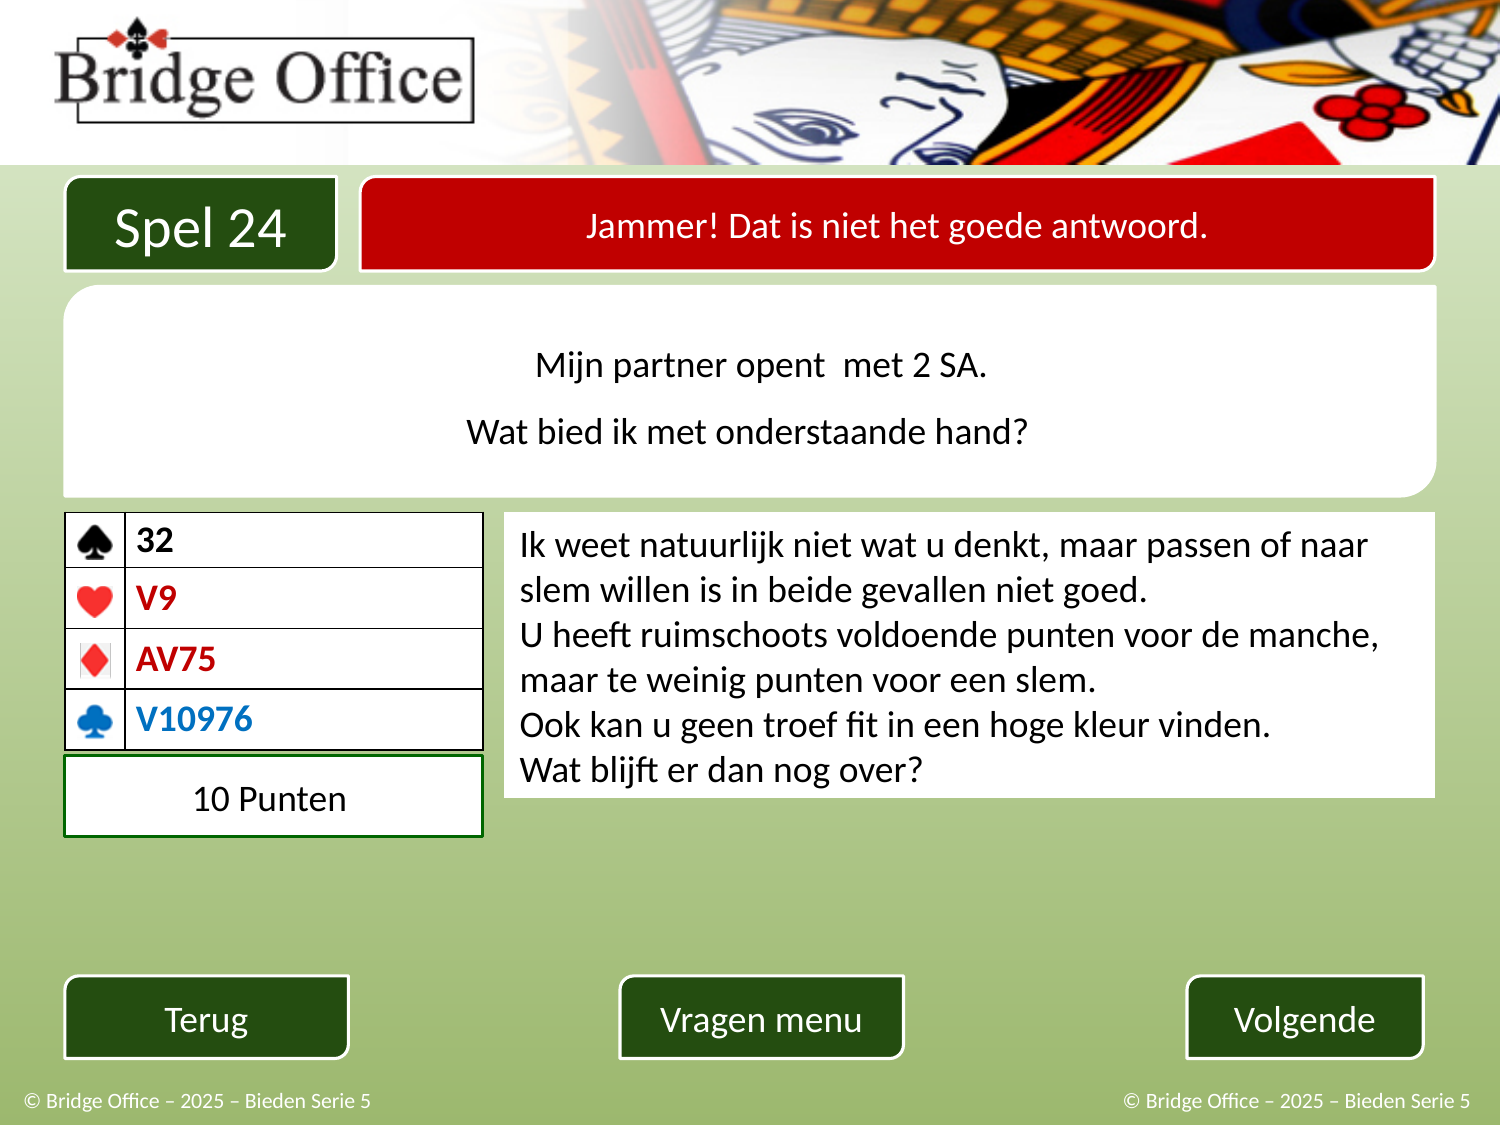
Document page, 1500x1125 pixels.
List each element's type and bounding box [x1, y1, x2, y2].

picture [77, 643, 114, 679]
text_box [1185, 974, 1425, 1061]
text_box [1107, 1079, 1500, 1121]
table_cell [66, 568, 124, 628]
table_header [66, 513, 124, 567]
text_box [618, 974, 906, 1061]
table_cell [66, 629, 124, 688]
table_cell [126, 629, 482, 688]
text_box [63, 284, 1437, 498]
picture [77, 703, 114, 740]
text_box [63, 174, 339, 273]
text_box [504, 512, 1435, 798]
table_cell [66, 690, 124, 749]
table_header [126, 513, 482, 567]
picture [77, 524, 114, 561]
picture [77, 585, 114, 618]
table_cell [126, 690, 482, 749]
text_box [63, 754, 484, 838]
table_cell [126, 568, 482, 628]
text_box [63, 974, 350, 1061]
picture [0, 0, 1500, 166]
text_box [8, 1079, 393, 1121]
text_box [358, 174, 1437, 273]
